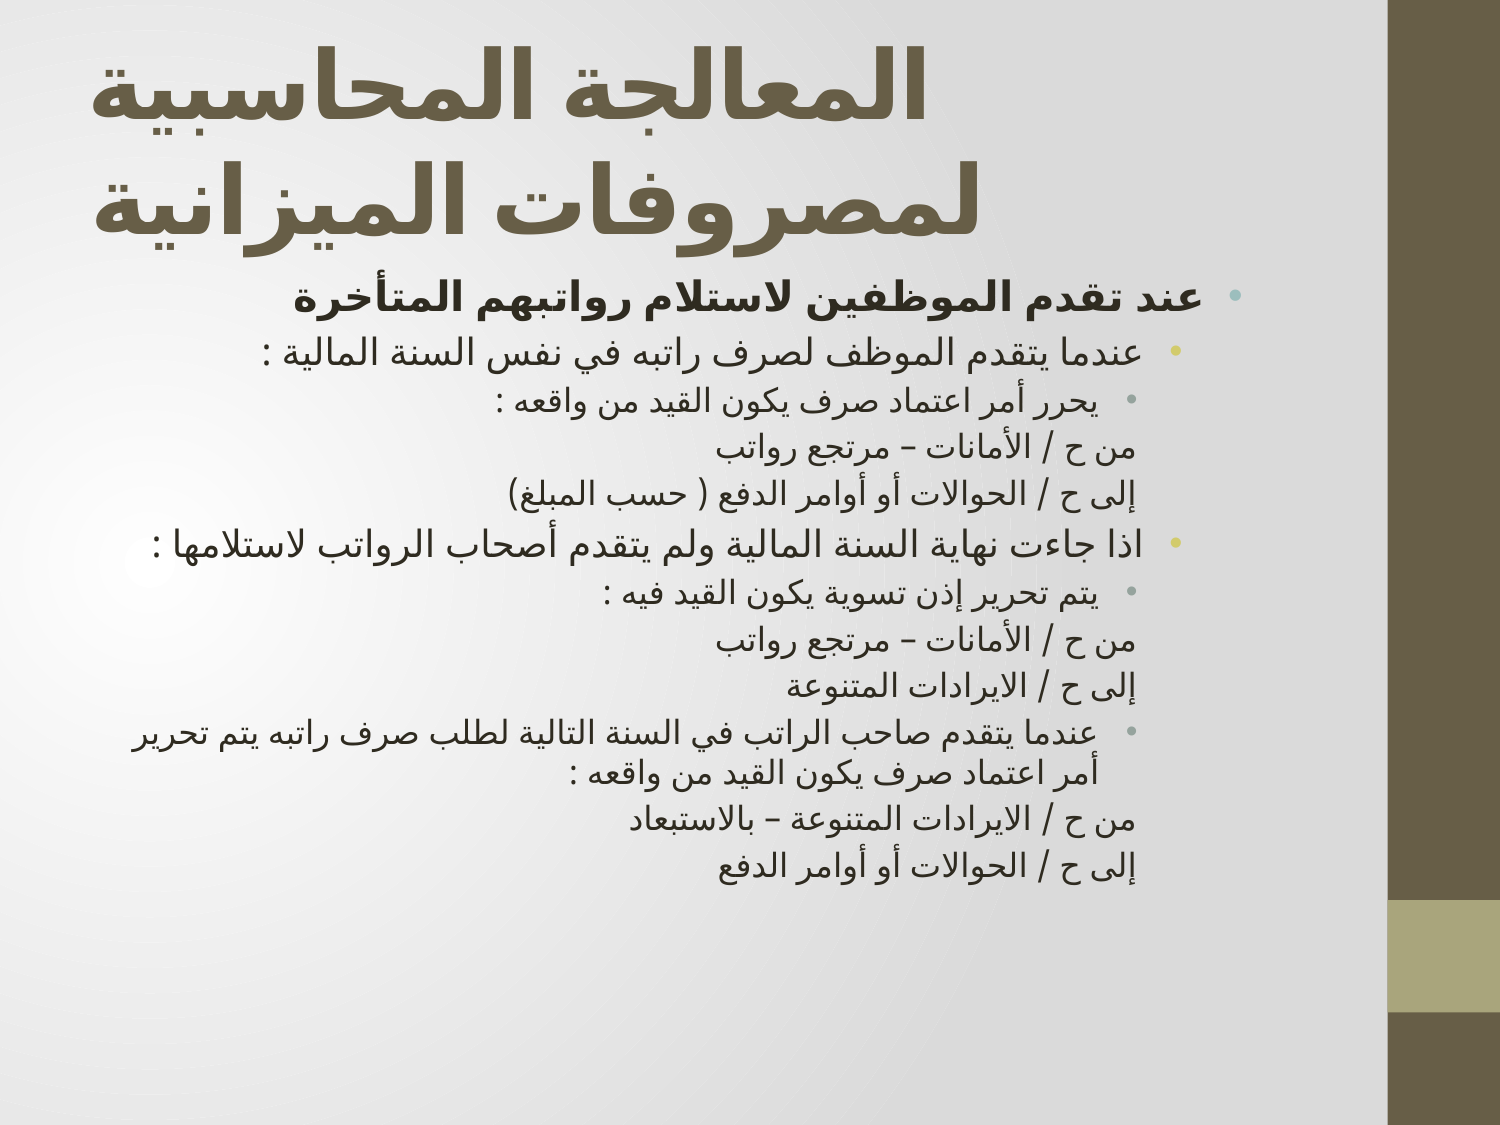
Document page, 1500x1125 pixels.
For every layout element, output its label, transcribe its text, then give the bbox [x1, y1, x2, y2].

list عند تقدم الموظفين لاستلام رواتبهم المتأخرة عندما يتقدم الموظف لصرف راتبه في نفس السنة المالية : يحرر أمر اعتماد صرف يكون القيد من واقعه : من ح / الأمانات – مرتجع رواتب إلى ح / الحوالات أو أوامر الدفع ( حسب المبلغ) اذا جاءت نهاية السنة المالية ولم يتقدم أصحاب الرواتب لاستلامها : يتم تحرير إذن تسوية يكون القيد فيه : من ح / الأمانات – مرتجع رواتب إلى ح / الايرادات المتنوعة عندما يتقدم صاحب الراتب في السنة التالية لطلب صرف راتبه يتم تحرير أمر اعتماد صرف يكون القيد من واقعه : من ح / الايرادات المتنوعة – بالاستبعاد إلى ح / الحوالات أو أوامر الدفع [75, 262, 1325, 1050]
title المعالجة المحاسبية لمصروفات الميزانية [75, 45, 1325, 233]
